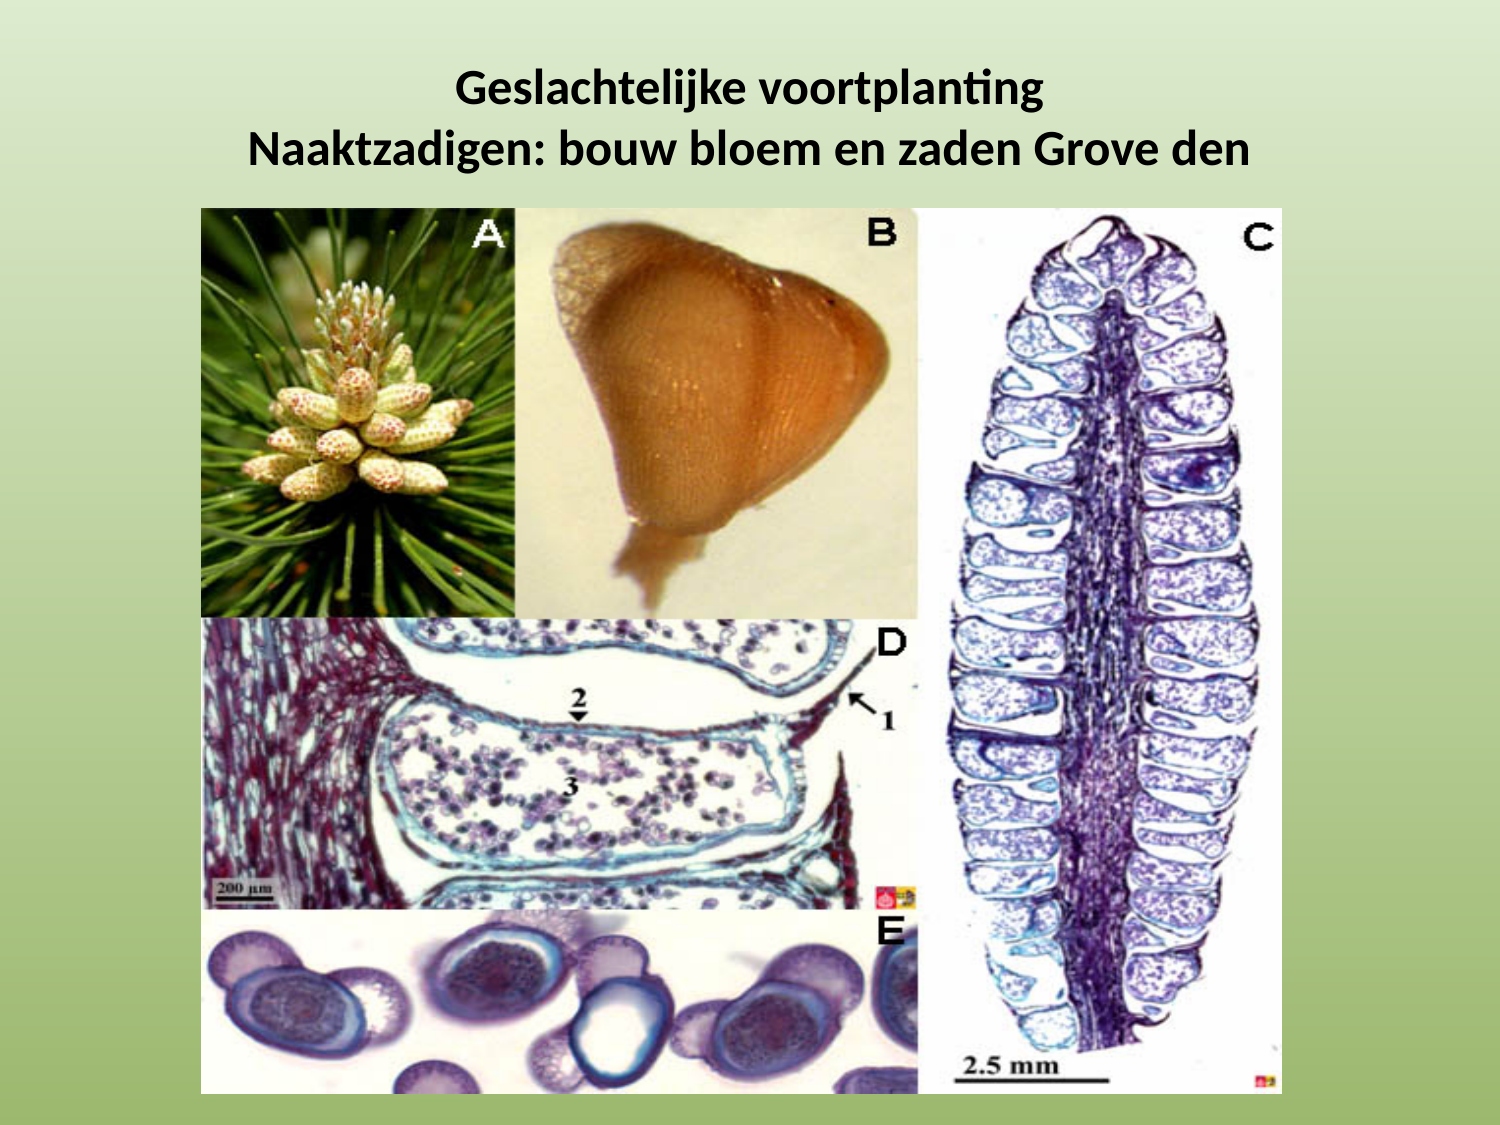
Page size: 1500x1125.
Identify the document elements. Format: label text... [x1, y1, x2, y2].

title Geslachtelijke voortplanting Naaktzadigen: bouw bloem en zaden Grove den [75, 45, 1425, 185]
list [200, 207, 1282, 1095]
